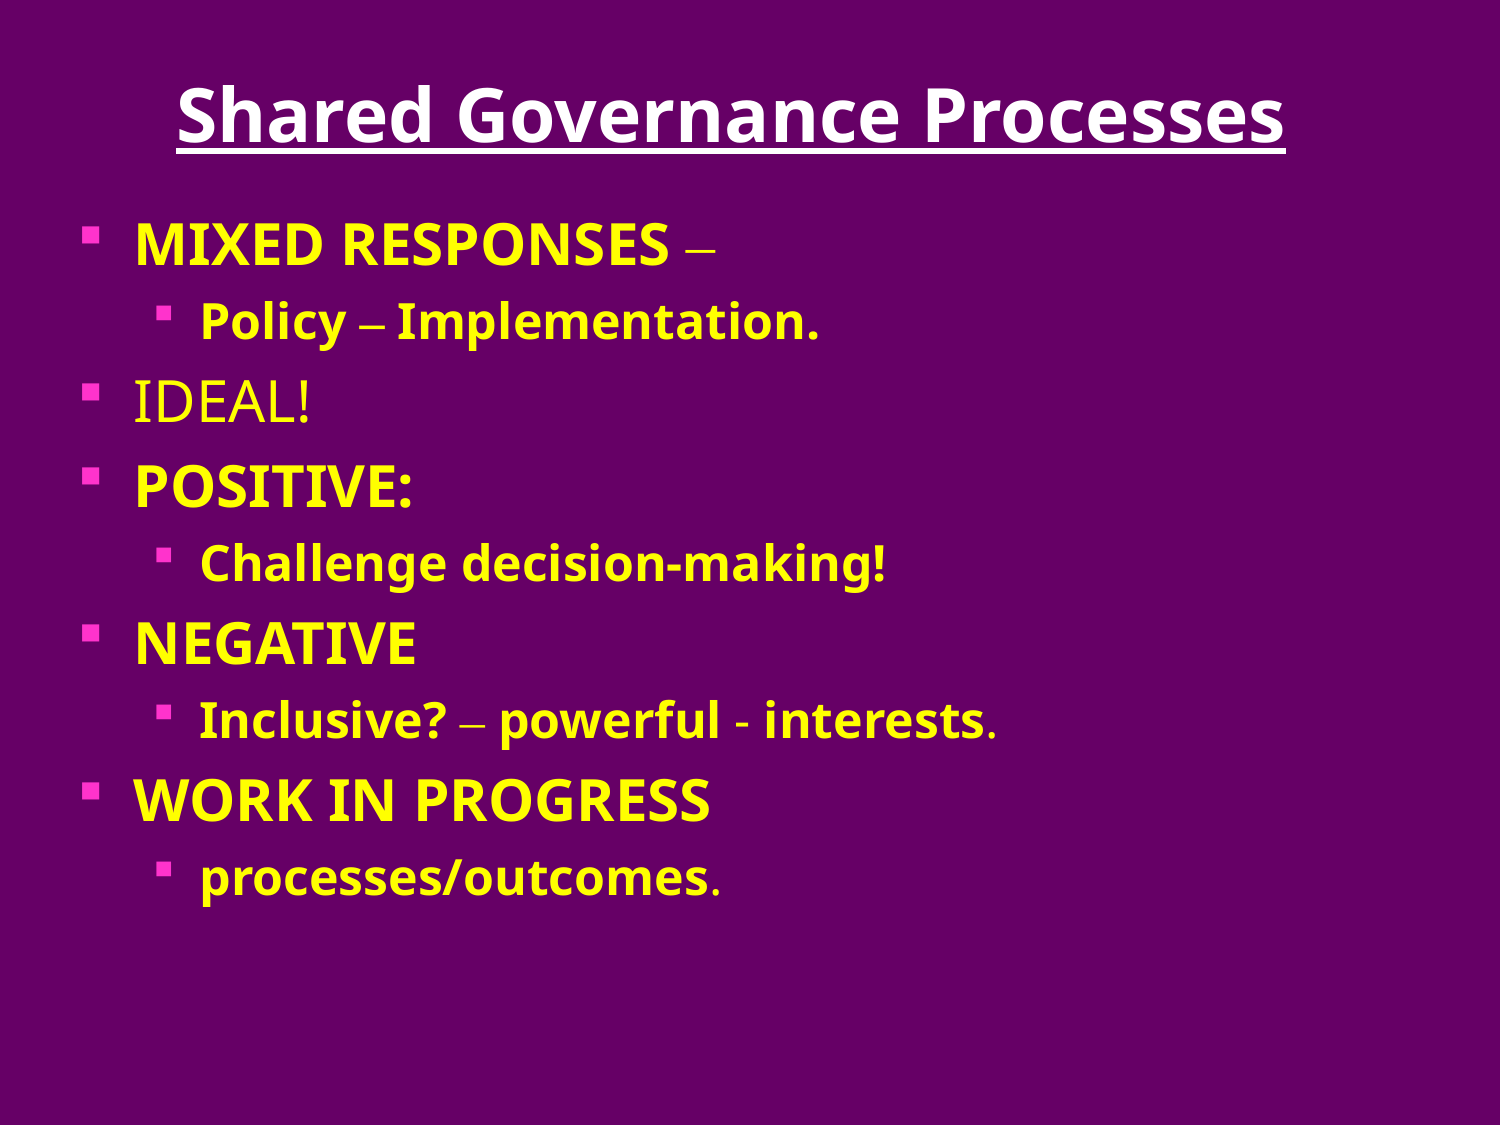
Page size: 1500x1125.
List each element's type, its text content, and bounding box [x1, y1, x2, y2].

list MIXED RESPONSES – Policy – Implementation. IDEAL! POSITIVE: Challenge decision-making! NEGATIVE Inclusive? – powerful - interests. WORK IN PROGRESS processes/outcomes. [62, 199, 1070, 1076]
title Shared Governance Processes [62, 62, 1401, 163]
